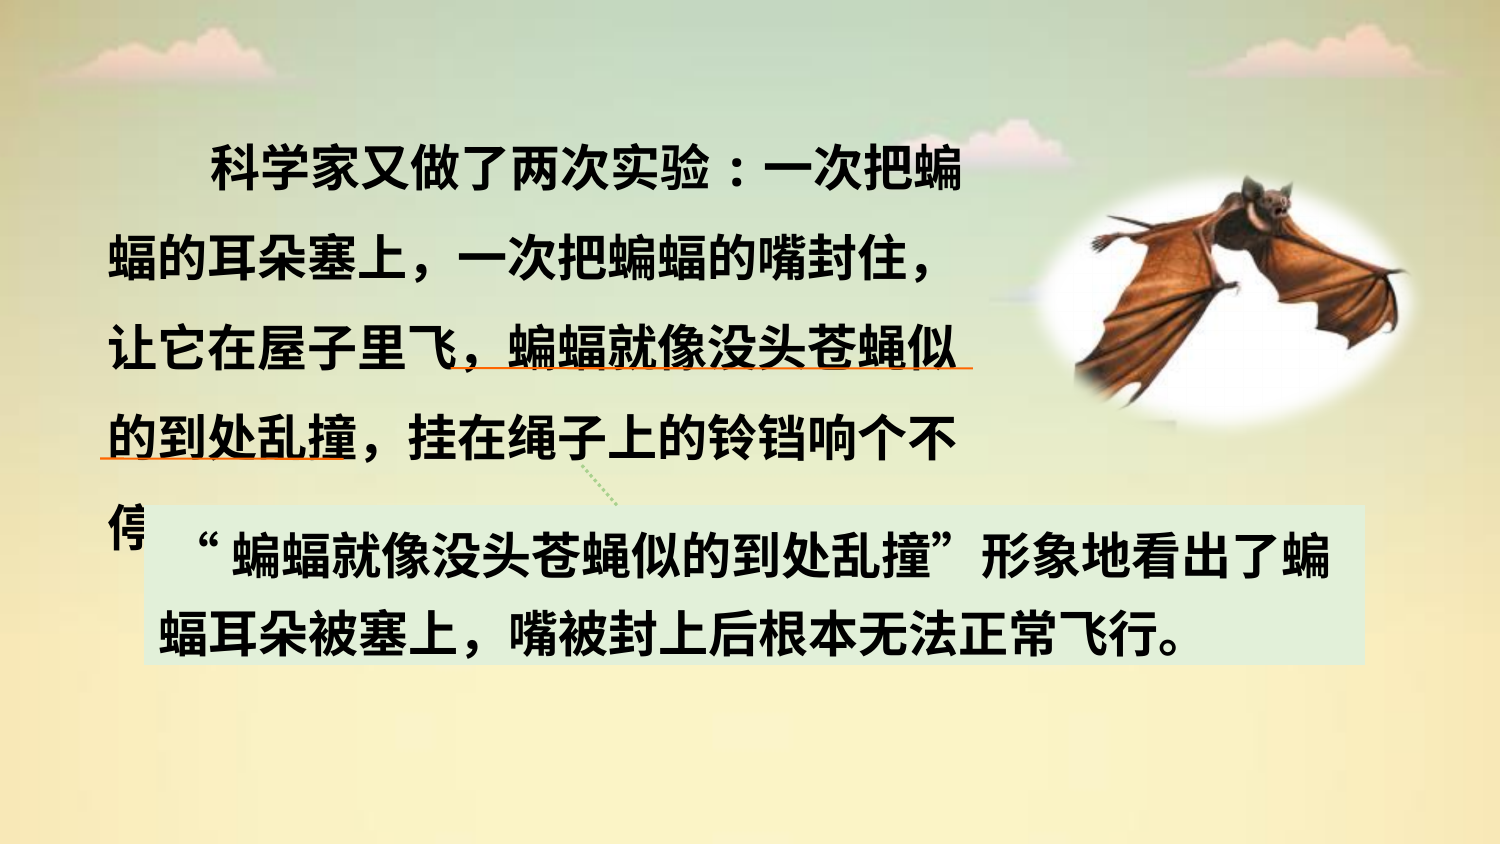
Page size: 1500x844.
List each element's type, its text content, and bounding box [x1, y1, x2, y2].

text_box 科学家又做了两次实验:一次把蝙蝠的耳朵塞上，一次把蝙蝠的嘴封住，让它在屋子里飞，蝙蝠就像没头苍蝇似的到处乱撞，挂在绳子上的铃铛响个不停。 [92, 98, 1006, 564]
text_box “蝙蝠就像没头苍蝇似的到处乱撞”形象地看出了蝙蝠耳朵被塞上，嘴被封上后根本无法正常飞行。 [144, 504, 1365, 665]
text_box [100, 368, 973, 459]
picture [0, 0, 1500, 844]
